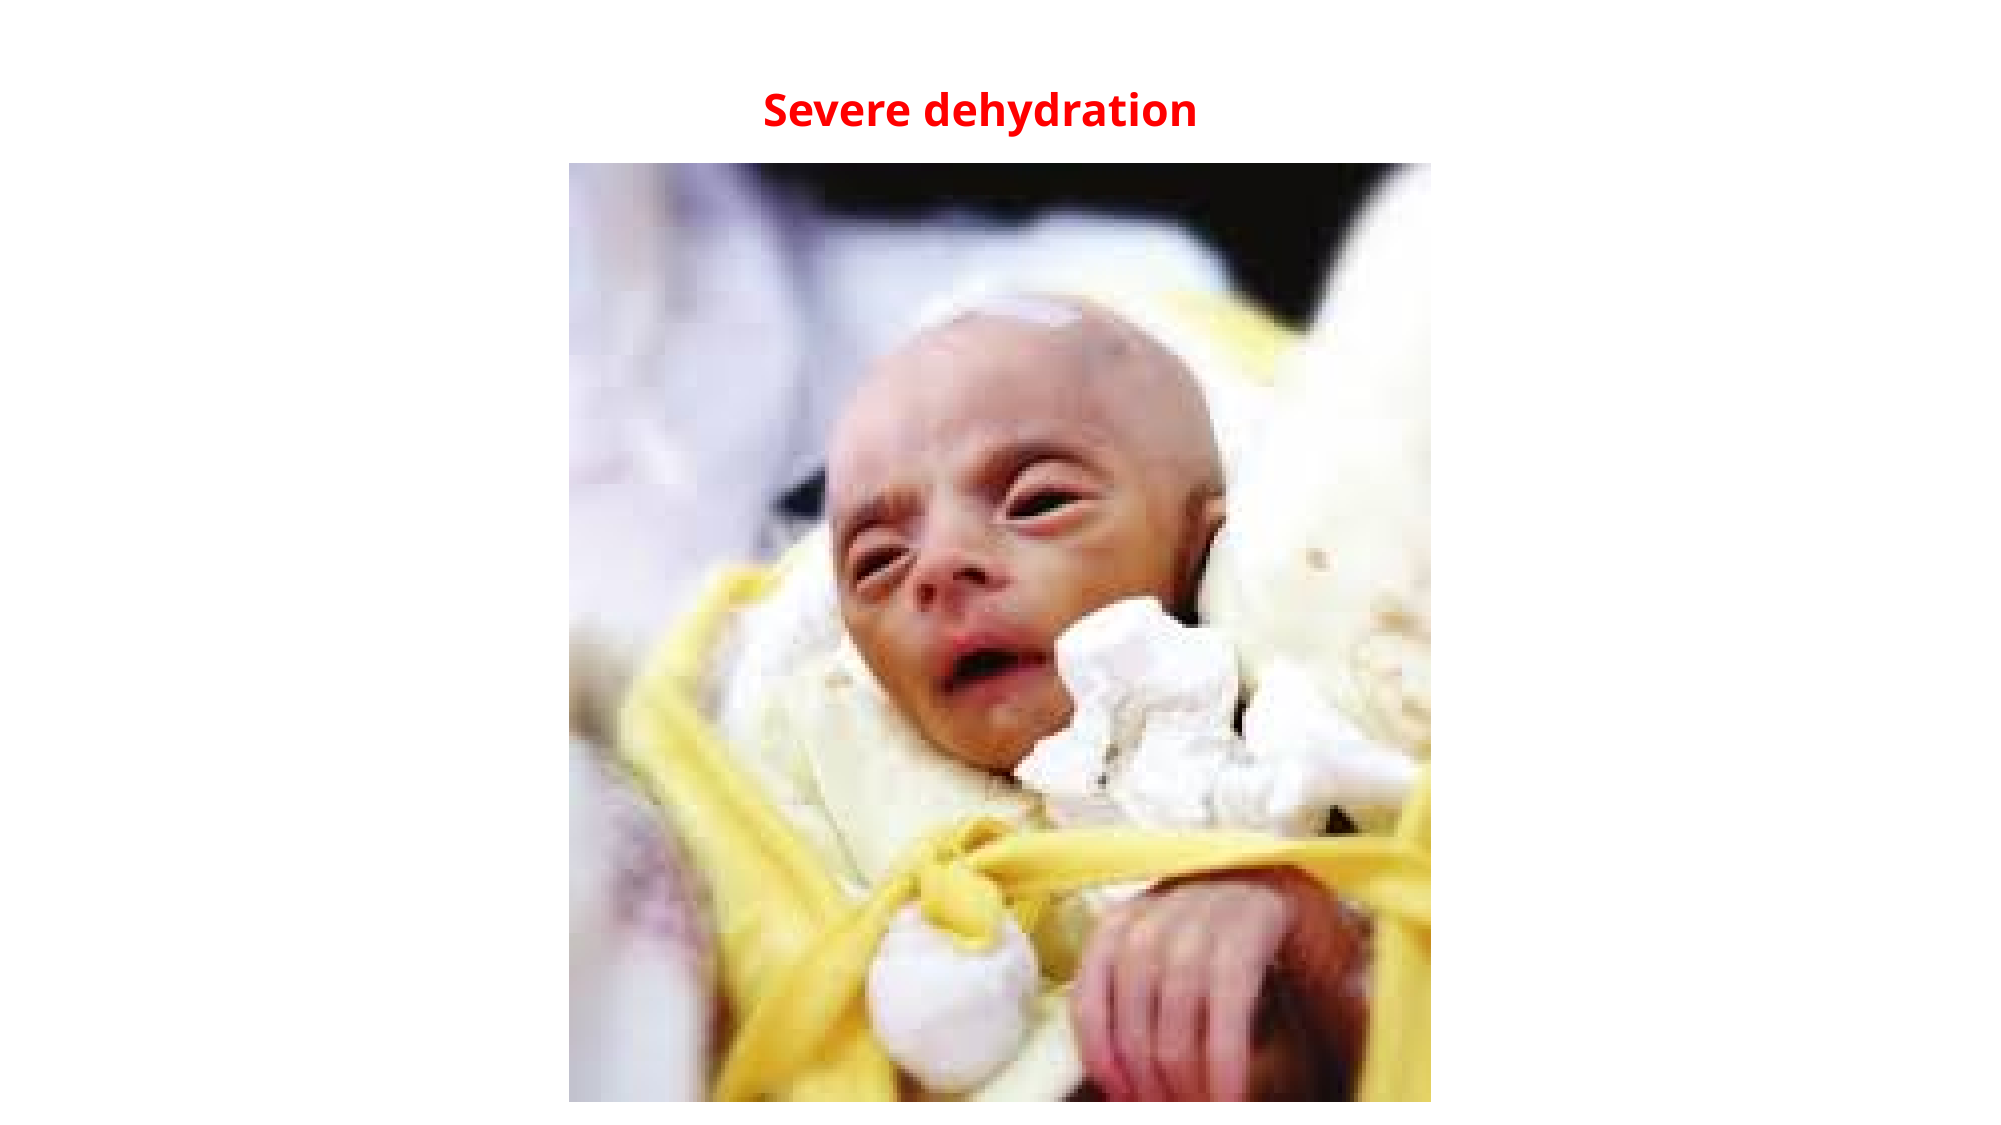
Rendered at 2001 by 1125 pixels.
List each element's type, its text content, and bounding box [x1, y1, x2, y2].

title Severe dehydration [183, 79, 1780, 144]
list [569, 163, 1431, 1102]
